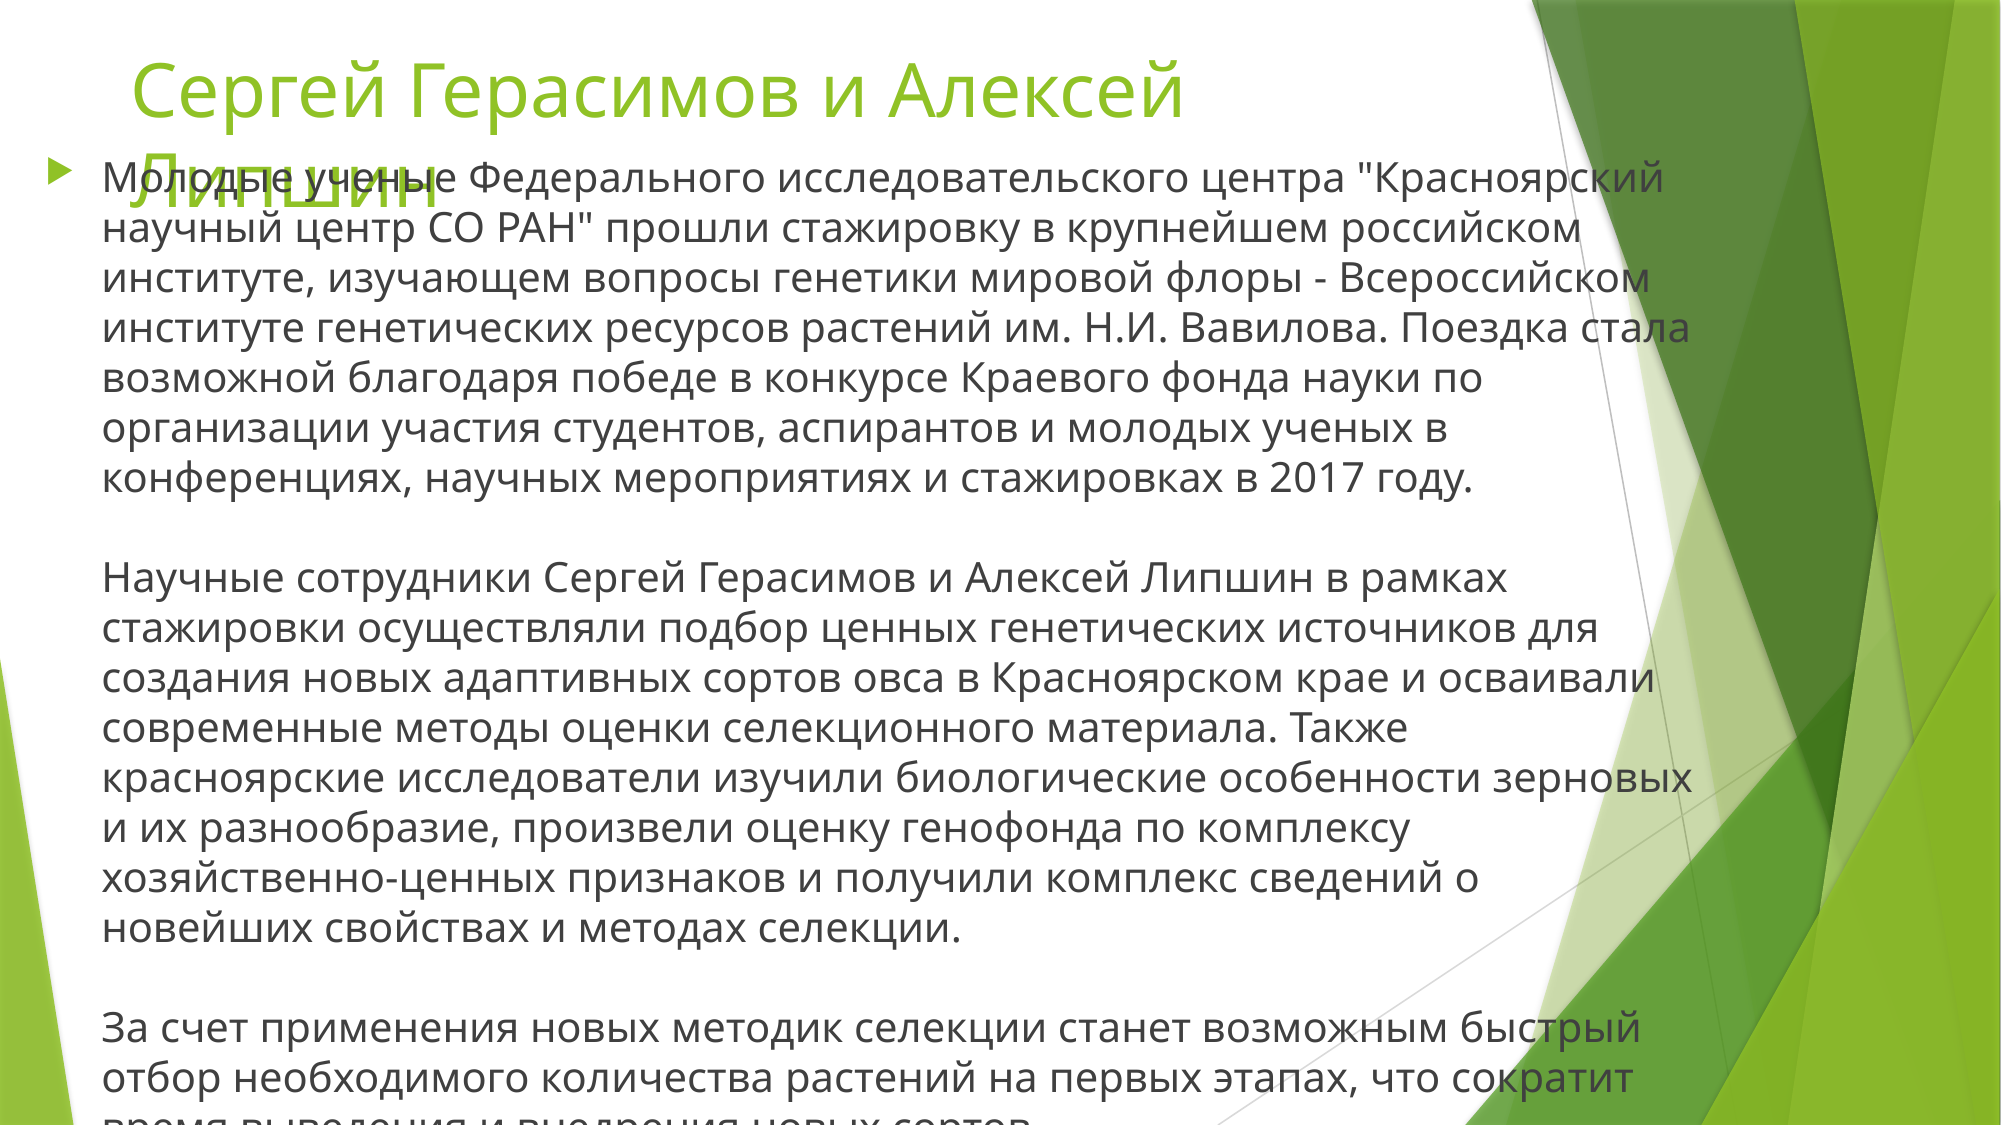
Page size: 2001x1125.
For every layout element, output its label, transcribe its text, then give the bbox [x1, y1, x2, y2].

title Сергей Герасимов и Алексей Липшин [115, 34, 1526, 142]
list Молодые ученые Федерального исследовательского центра "Красноярский научный центр СО РАН" прошли стажировку в крупнейшем российском институте, изучающем вопросы генетики мировой флоры - Всероссийском институте генетических ресурсов растений им. Н.И. Вавилова. Поездка стала возможной благодаря победе в конкурсе Краевого фонда науки по организации участия студентов, аспирантов и молодых ученых в конференциях, научных мероприятиях и стажировках в 2017 году. Научные сотрудники Сергей Герасимов и Алексей Липшин в рамках стажировки осуществляли подбор ценных генетических источников для создания новых адаптивных сортов овса в Красноярском крае и осваивали современные методы оценки селекционного материала. Также красноярские исследователи изучили биологические особенности зерновых и их разнообразие, произвели оценку генофонда по комплексу хозяйственно-ценных признаков и получили комплекс сведений о новейших свойствах и методах селекции. За счет применения новых методик селекции станет возможным быстрый отбор необходимого количества растений на первых этапах, что сократит время выведения и внедрения новых сортов. [30, 142, 1713, 1125]
